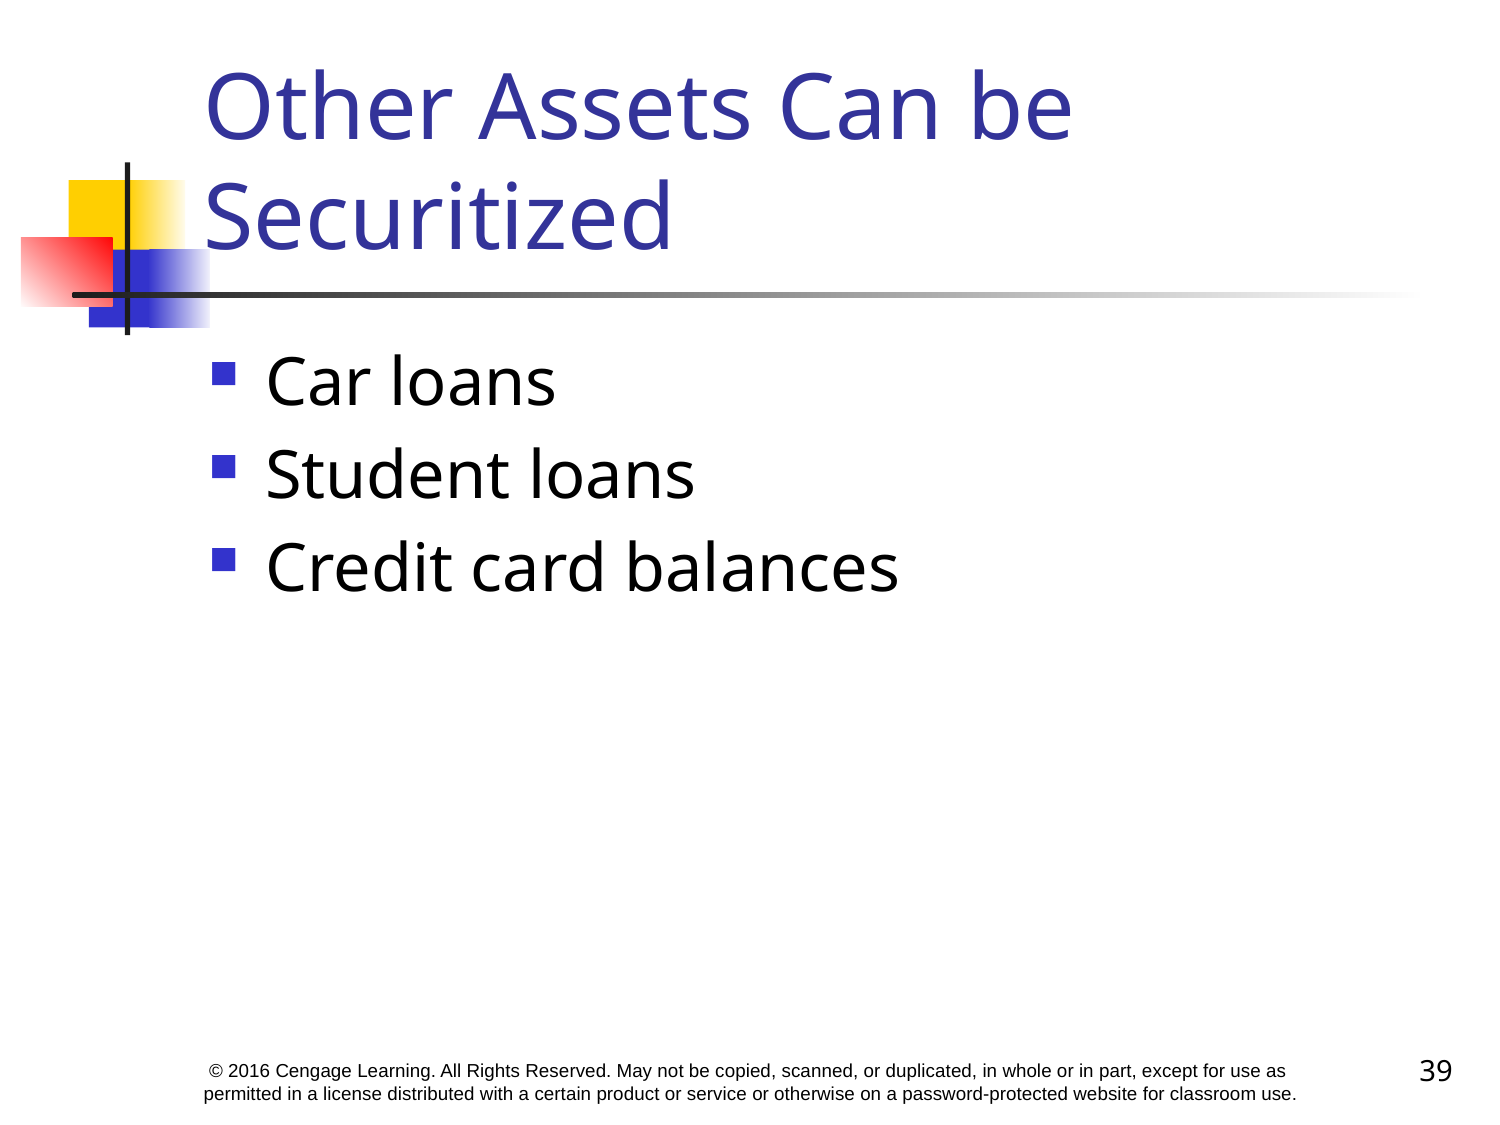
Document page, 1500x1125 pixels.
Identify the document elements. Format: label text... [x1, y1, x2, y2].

title Other Assets Can be Securitized [188, 34, 1468, 276]
slide_number 39 [1154, 1023, 1468, 1100]
list Car loans Student loans Credit card balances [193, 330, 1470, 1007]
